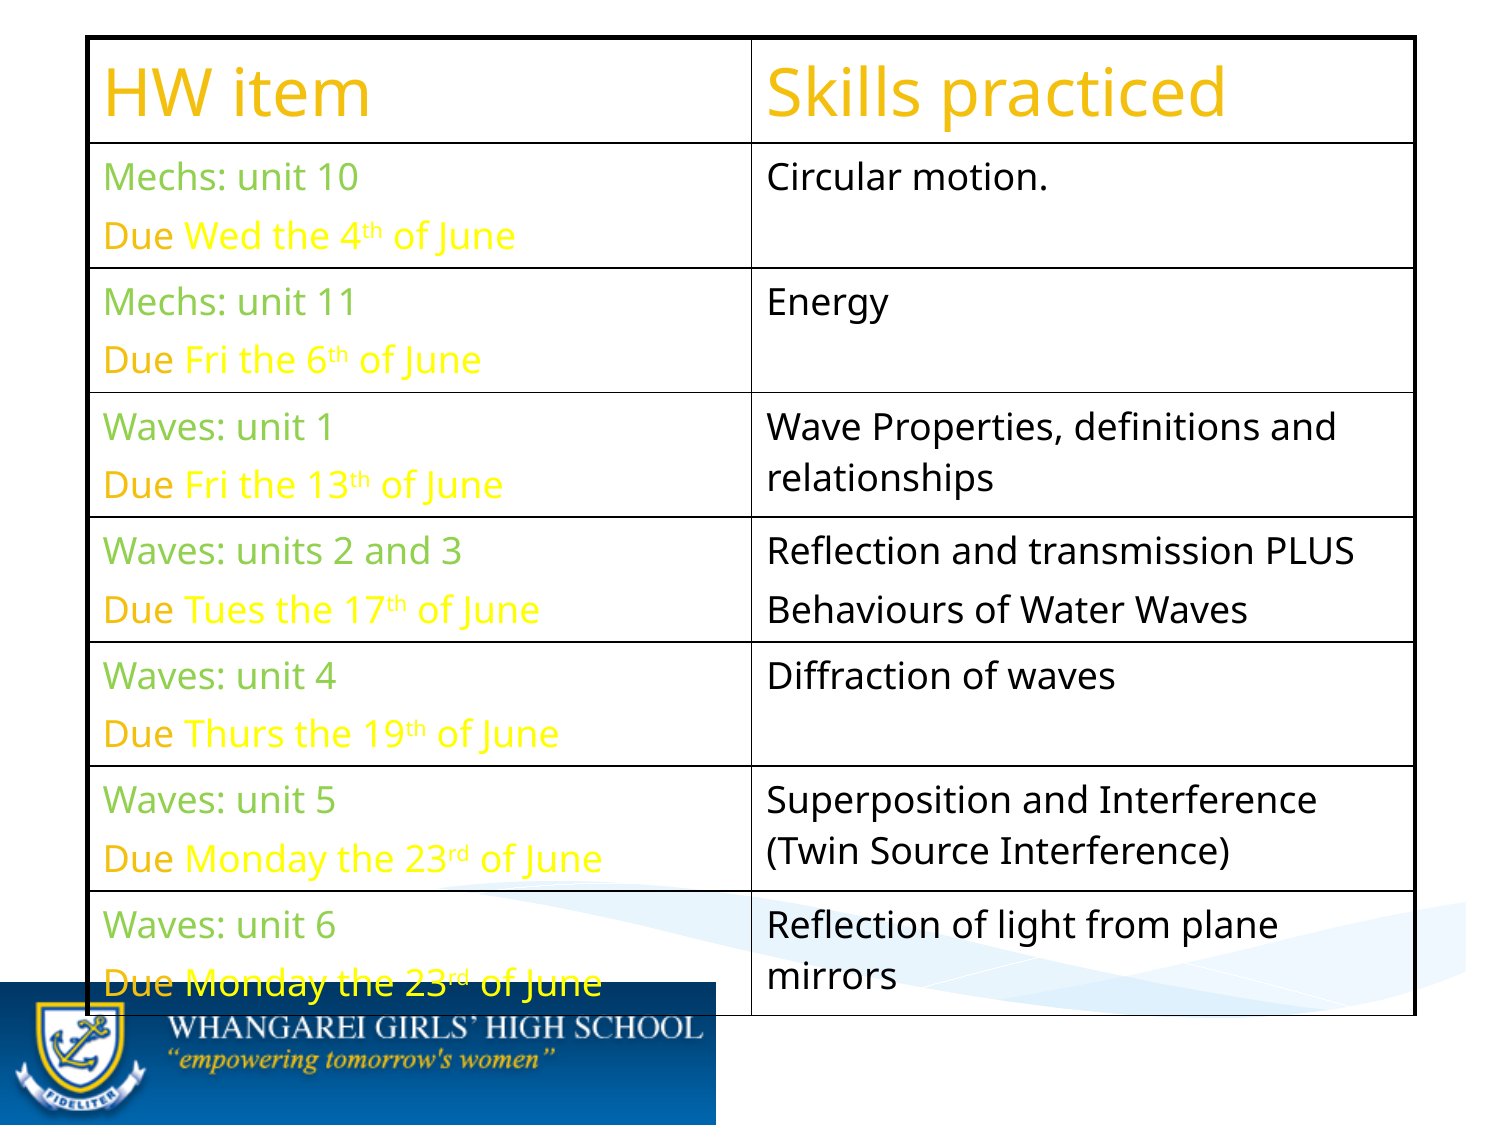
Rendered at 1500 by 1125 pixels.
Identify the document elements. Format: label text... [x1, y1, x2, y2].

table_cell Mechs: unit 10 Due Wed the 4th of June [90, 144, 751, 267]
table_cell Waves: unit 6 Due Monday the 23rd of June [90, 892, 751, 1015]
table_cell Circular motion. [752, 144, 1413, 267]
table_cell Waves: units 2 and 3 Due Tues the 17th of June [90, 518, 751, 641]
picture [0, 982, 716, 1125]
table_cell Wave Properties, definitions and relationships [752, 393, 1413, 516]
table_cell Mechs: unit 11 Due Fri the 6th of June [90, 269, 751, 392]
table_cell Diffraction of waves [752, 643, 1413, 765]
table_cell Reflection of light from plane mirrors [752, 892, 1413, 1015]
table_cell Reflection and transmission PLUS Behaviours of Water Waves [752, 518, 1413, 641]
table_cell Waves: unit 1 Due Fri the 13th of June [90, 393, 751, 516]
table_cell Energy [752, 269, 1413, 392]
table_cell Superposition and Interference (Twin Source Interference) [752, 767, 1413, 890]
table_header HW item [90, 40, 751, 142]
table_cell Waves: unit 5 Due Monday the 23rd of June [90, 767, 751, 890]
table_cell Waves: unit 4 Due Thurs the 19th of June [90, 643, 751, 765]
table_header Skills practiced [752, 40, 1413, 142]
